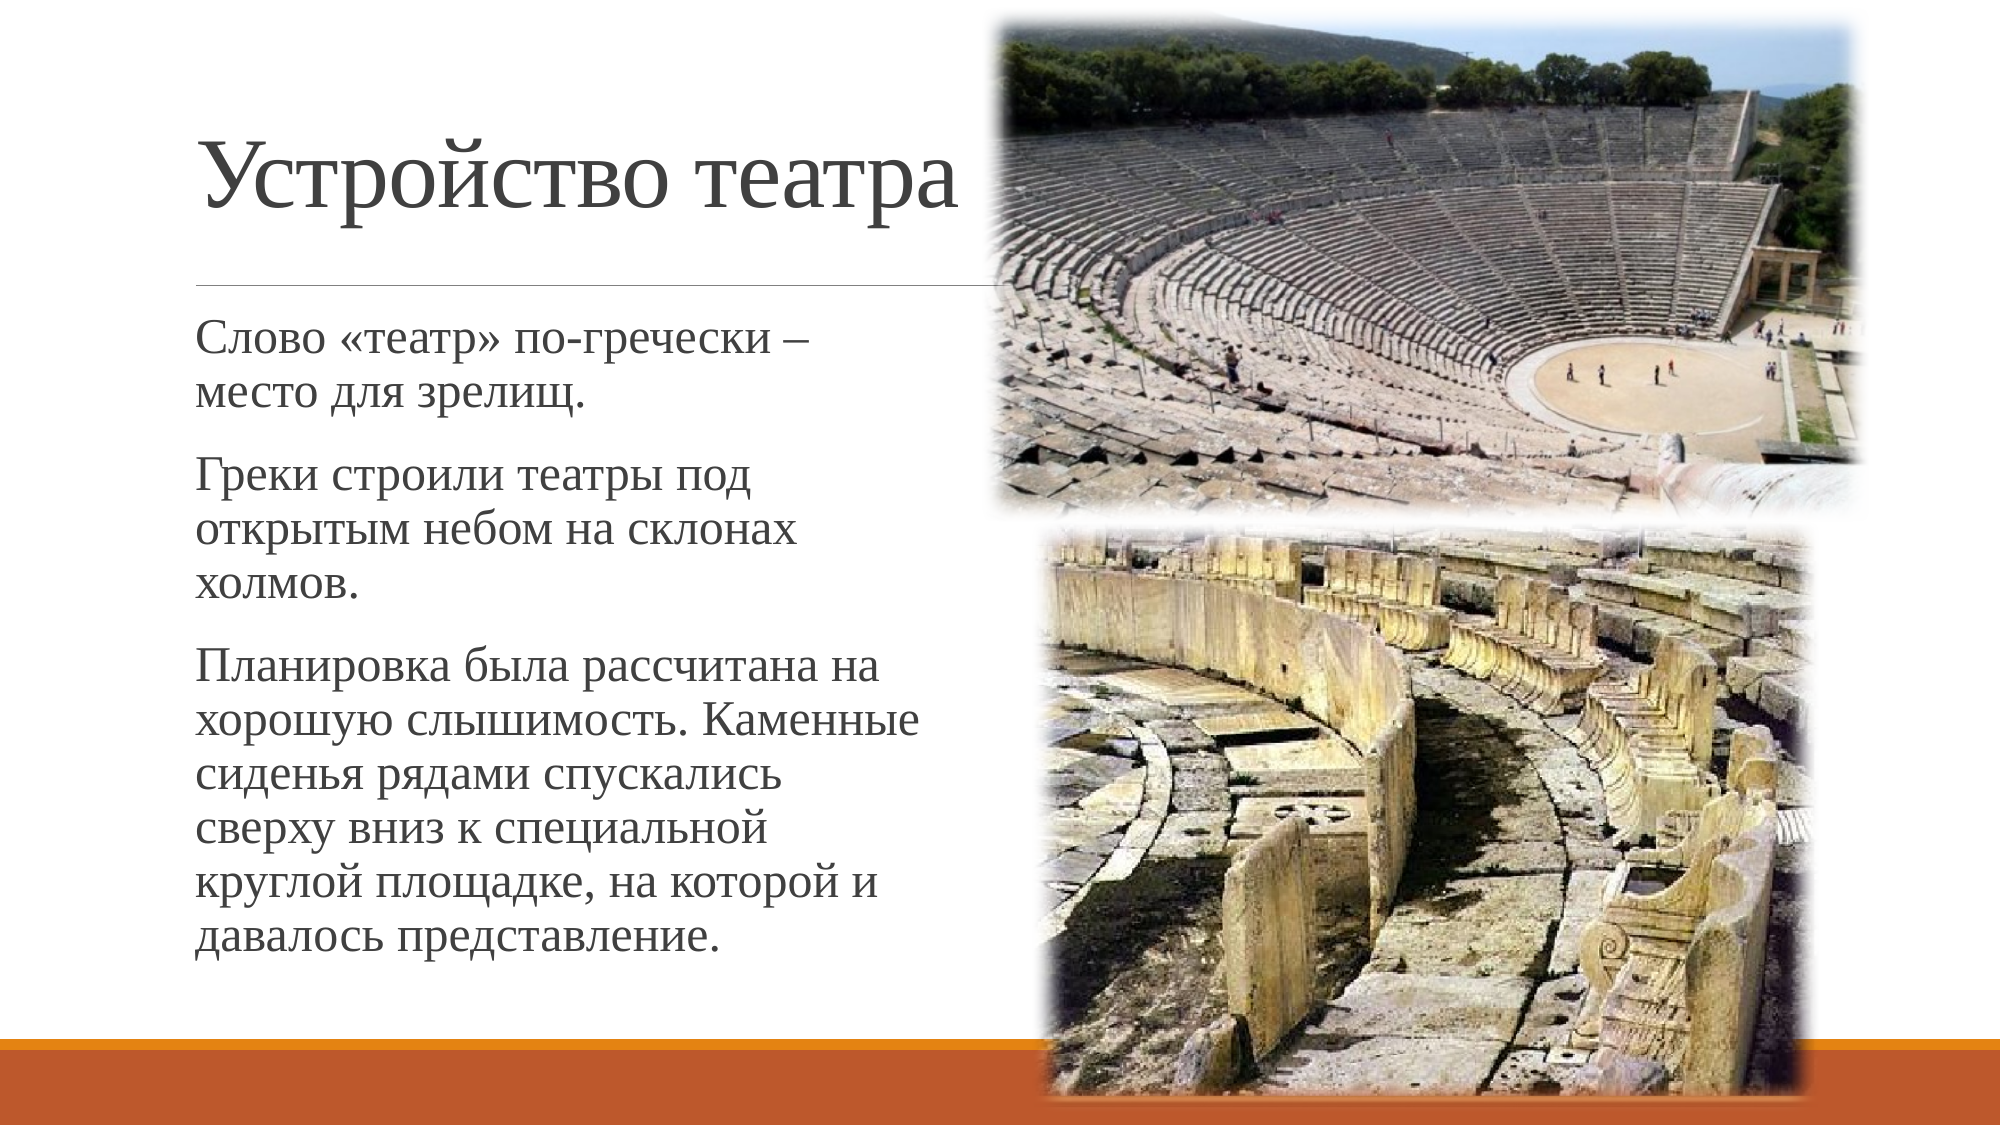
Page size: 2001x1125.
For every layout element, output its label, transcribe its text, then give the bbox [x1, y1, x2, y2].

list Слово «театр» по-гречески – место для зрелищ. Греки строили театры под открытым небом на склонах холмов. Планировка была рассчитана на хорошую слышимость. Каменные сиденья рядами спускались сверху вниз к специальной круглой площадке, на которой и давалось представление. [180, 302, 927, 1048]
picture [982, 7, 1870, 1113]
title Устройство театра [180, 117, 979, 356]
